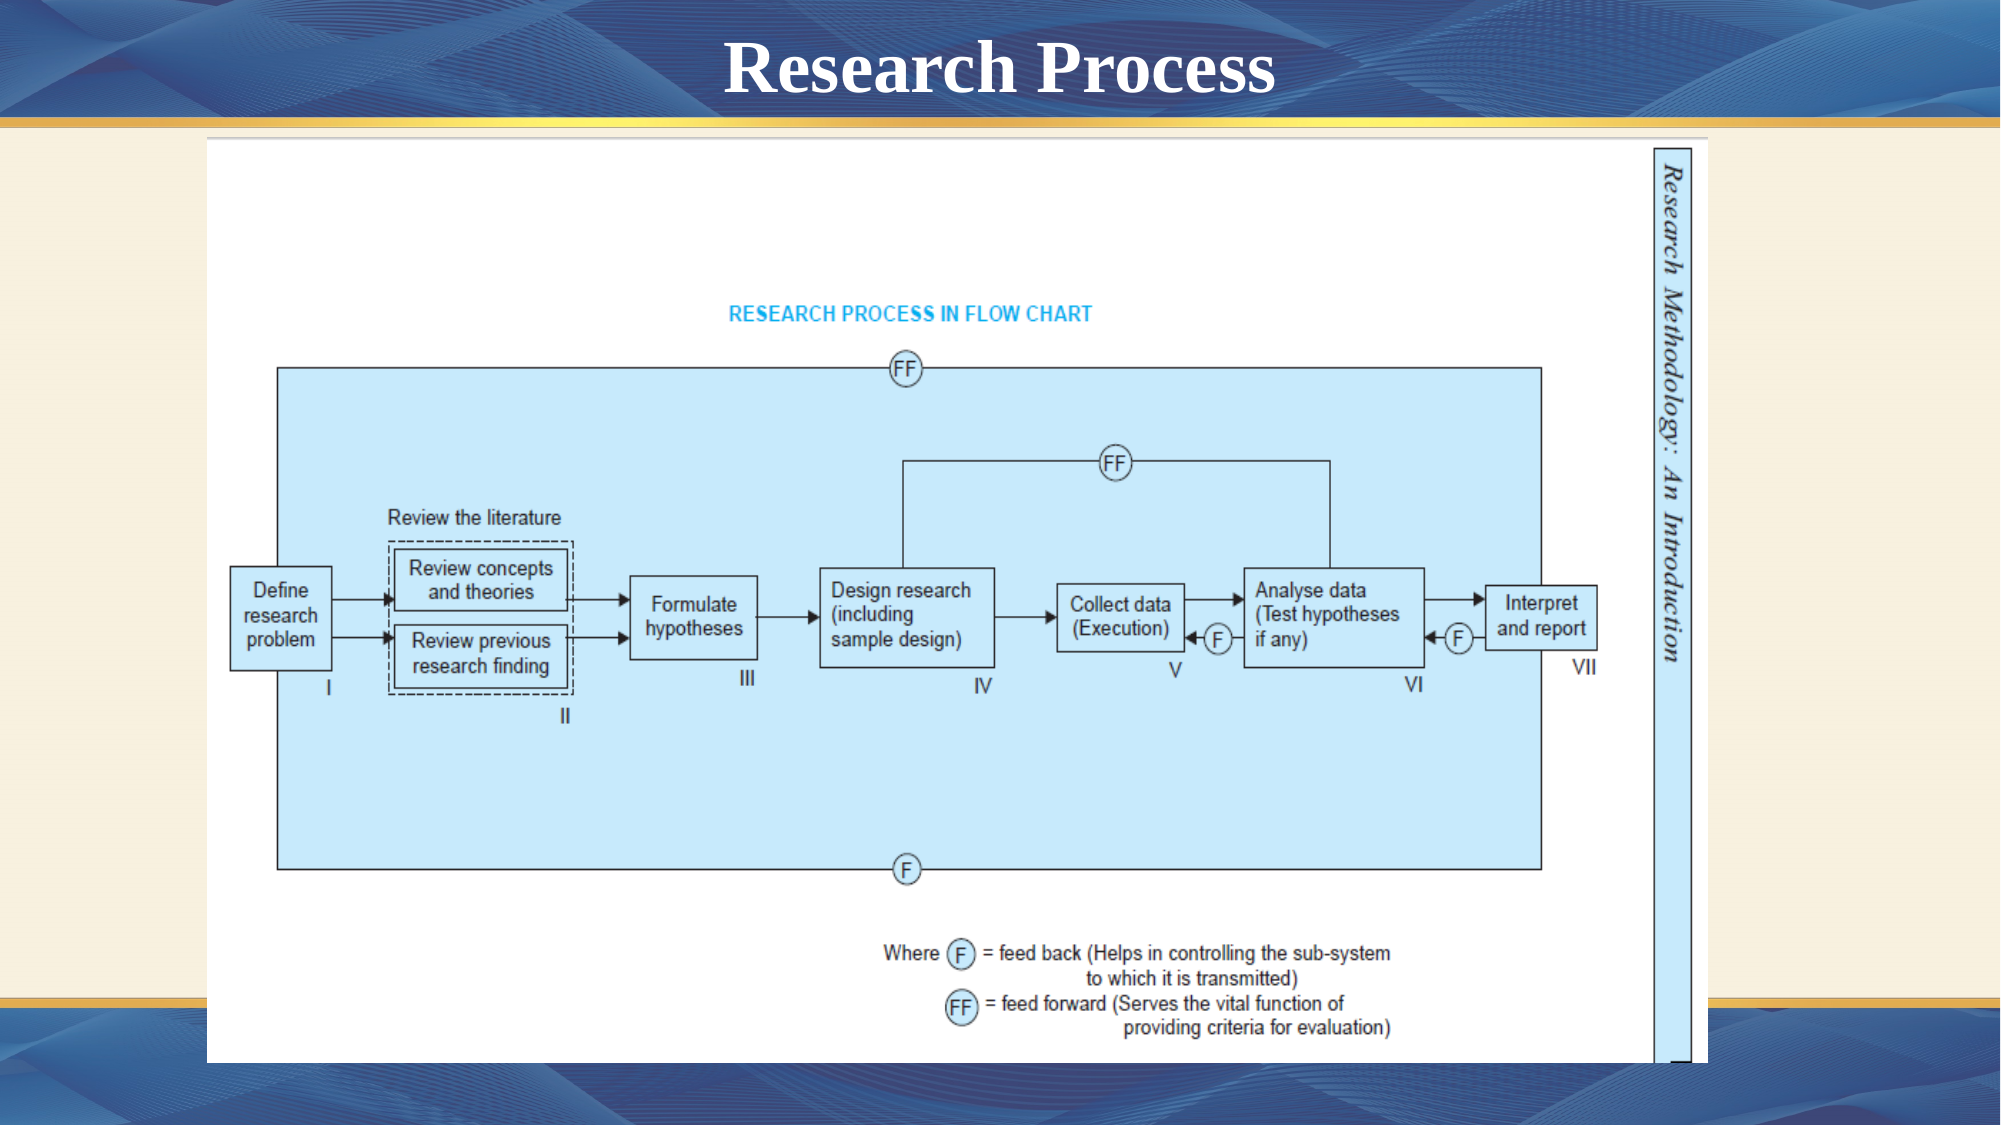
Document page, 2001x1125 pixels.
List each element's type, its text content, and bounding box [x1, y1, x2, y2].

title Research Process [512, 0, 1488, 137]
picture [0, 0, 2001, 1125]
